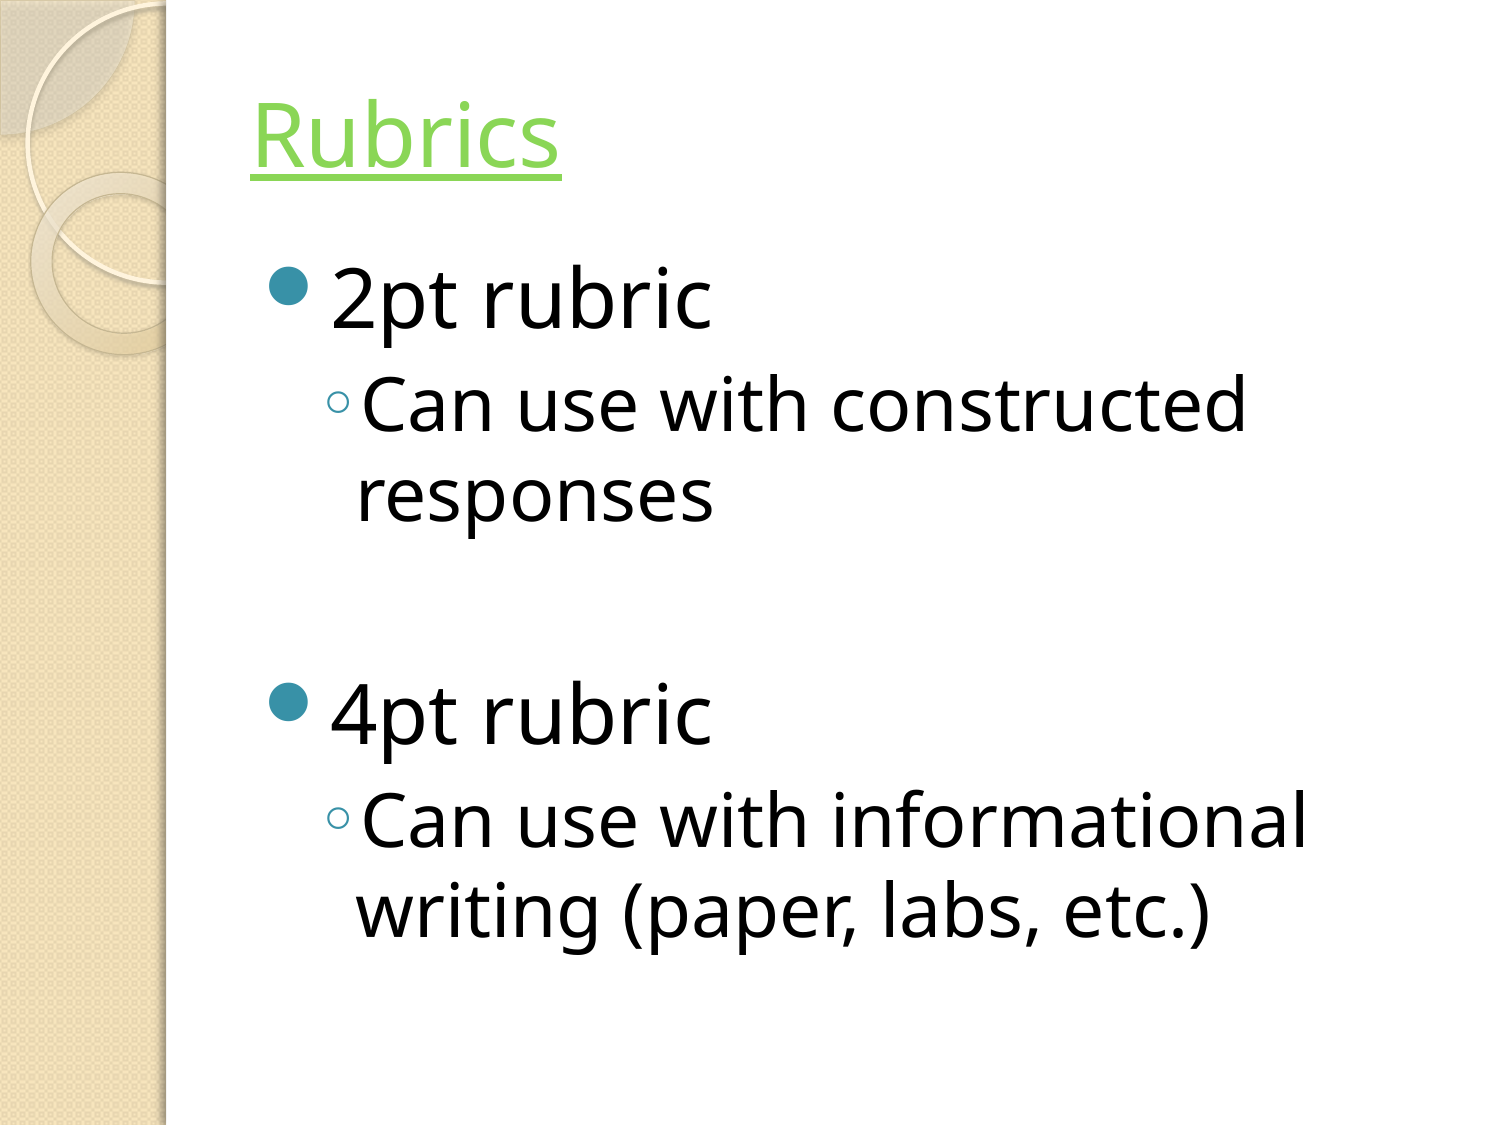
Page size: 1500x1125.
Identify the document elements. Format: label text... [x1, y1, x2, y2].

list 2pt rubric Can use with constructed responses 4pt rubric Can use with informational writing (paper, labs, etc.) [235, 237, 1466, 1025]
title Rubrics [235, 45, 1466, 233]
